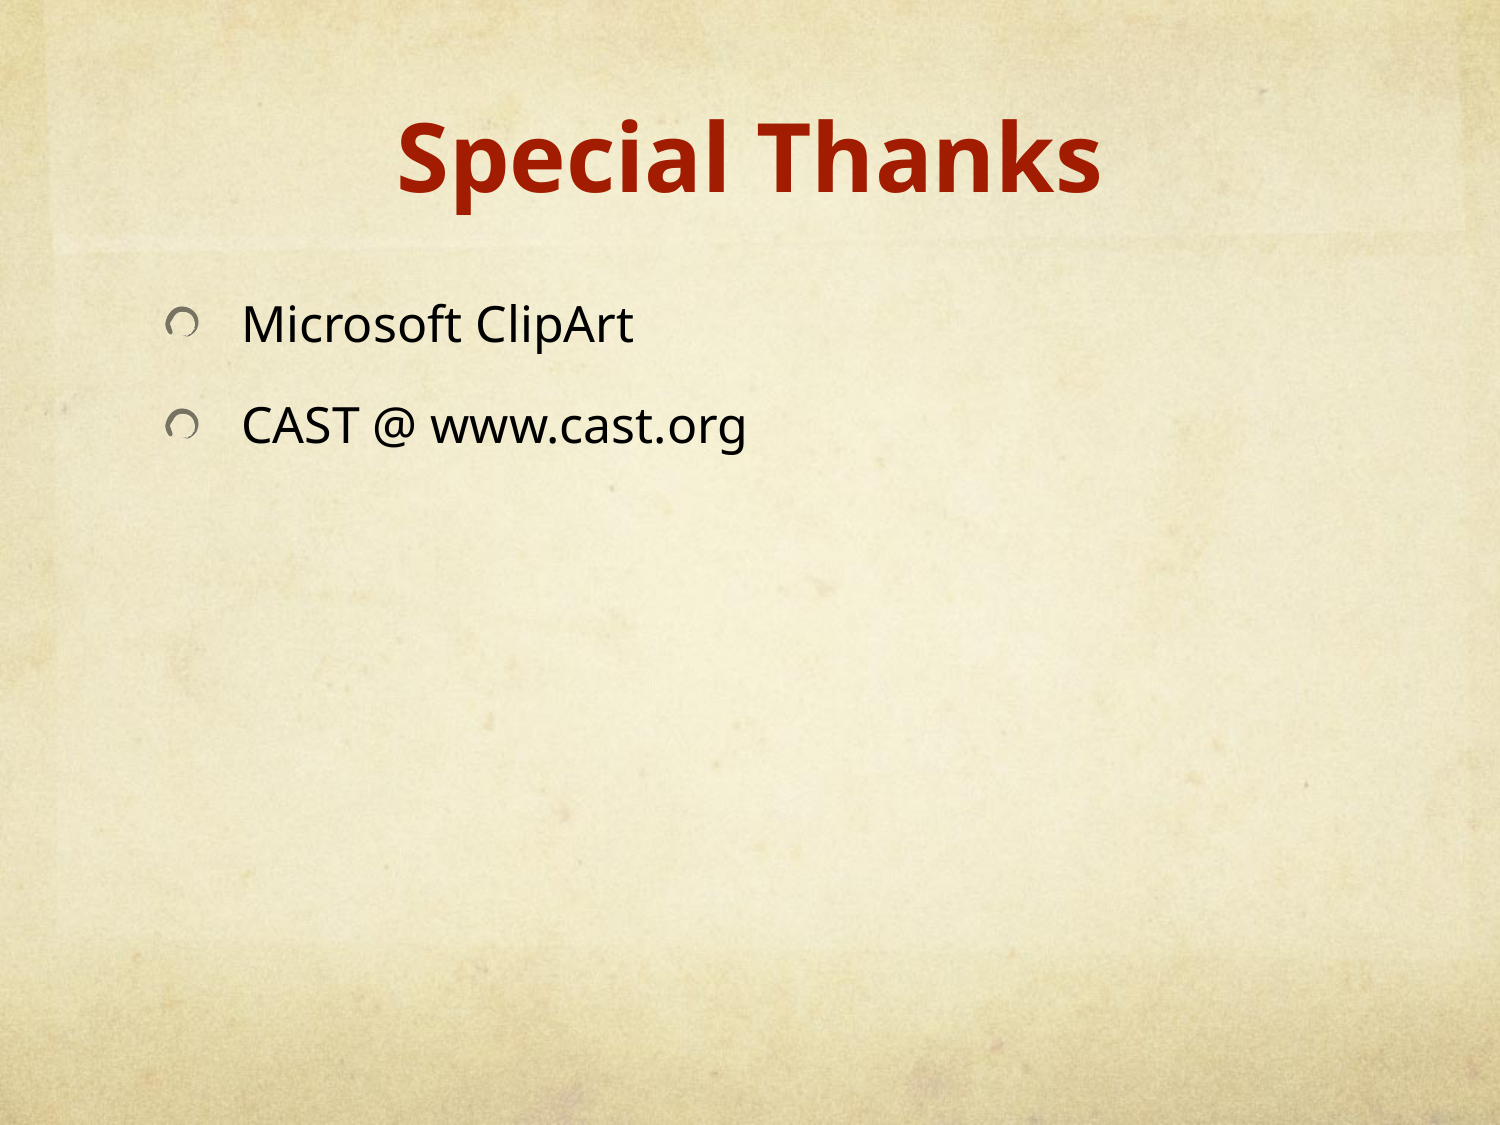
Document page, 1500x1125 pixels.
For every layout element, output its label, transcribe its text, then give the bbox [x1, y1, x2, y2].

title Special Thanks [150, 82, 1350, 225]
picture [0, 0, 1500, 1125]
list Microsoft ClipArt CAST @ www.cast.org [150, 284, 1350, 950]
